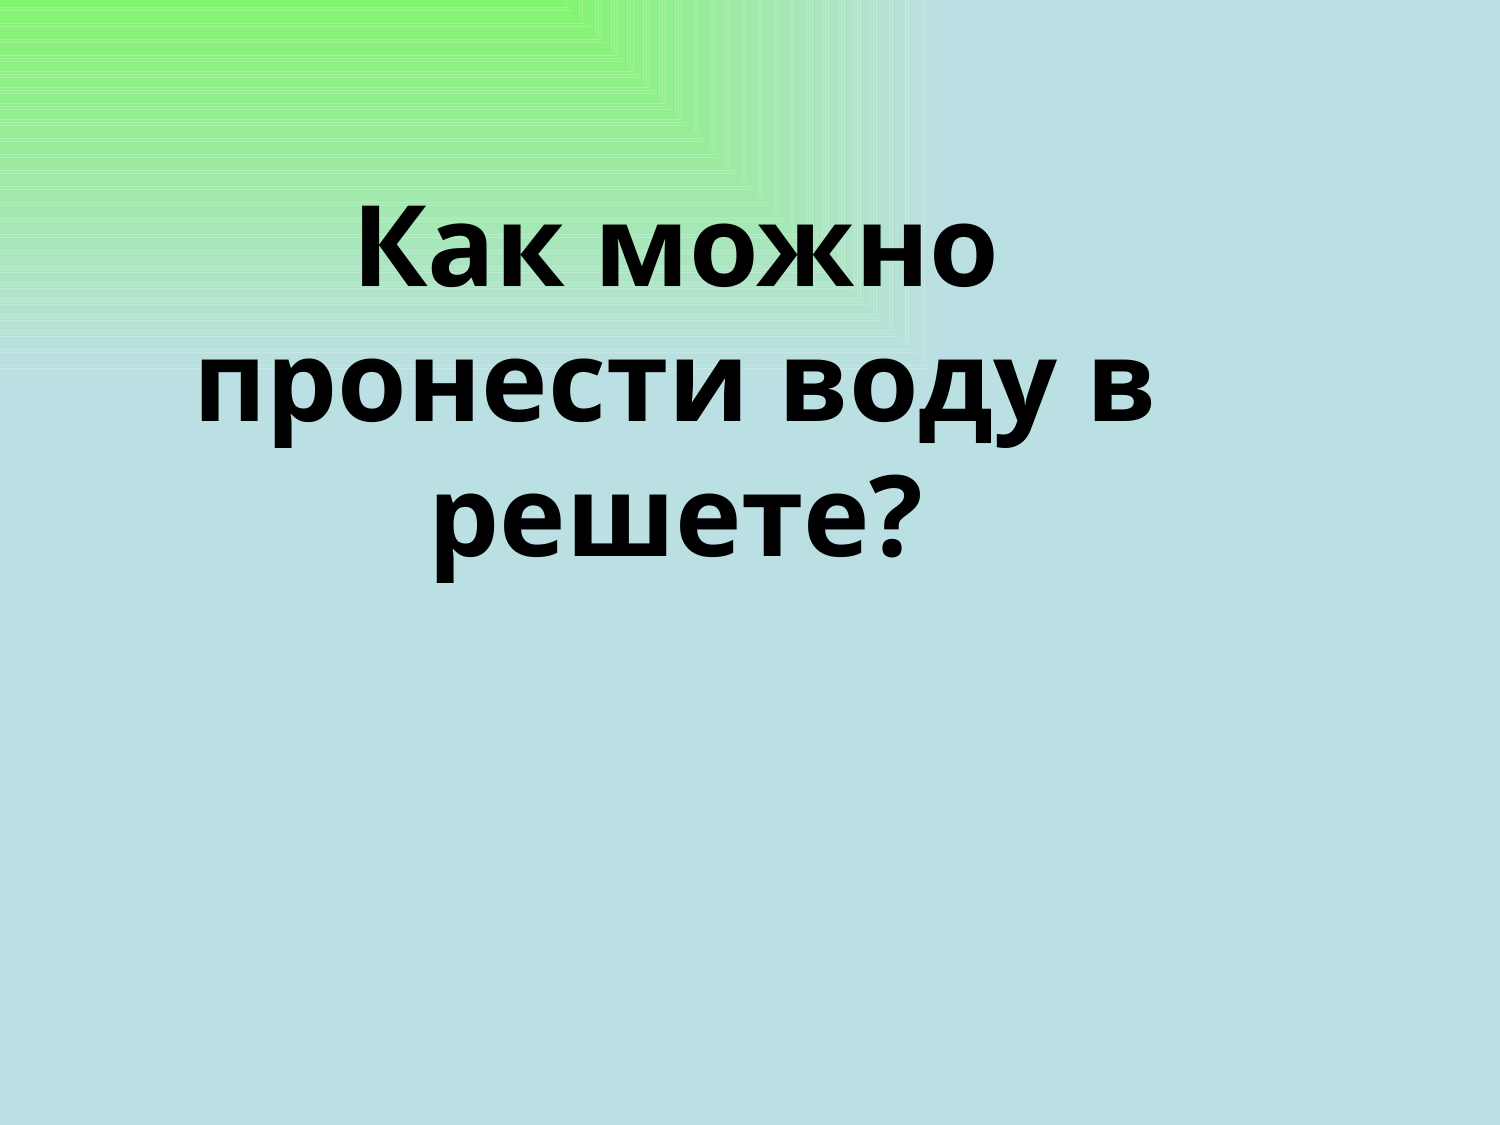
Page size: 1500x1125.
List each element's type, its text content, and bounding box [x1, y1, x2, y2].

title Как можно пронести воду в решете? [112, 24, 1240, 729]
